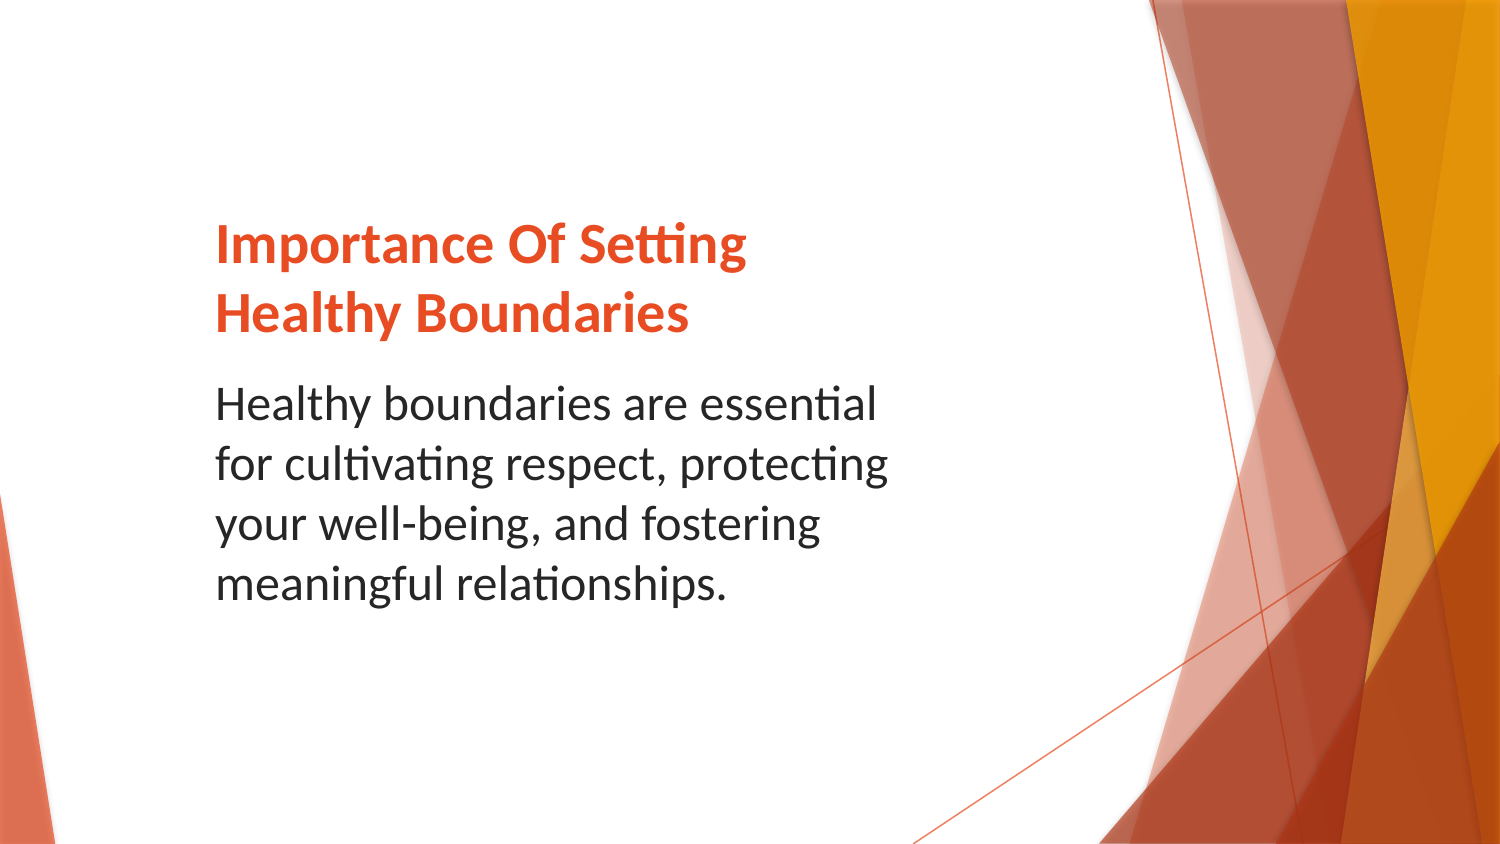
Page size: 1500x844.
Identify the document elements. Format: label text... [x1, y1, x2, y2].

title Importance Of Setting Healthy Boundaries [200, 197, 1258, 356]
list Healthy boundaries are essential for cultivating respect, protecting your well-being, and fostering meaningful relationships. [200, 362, 951, 789]
